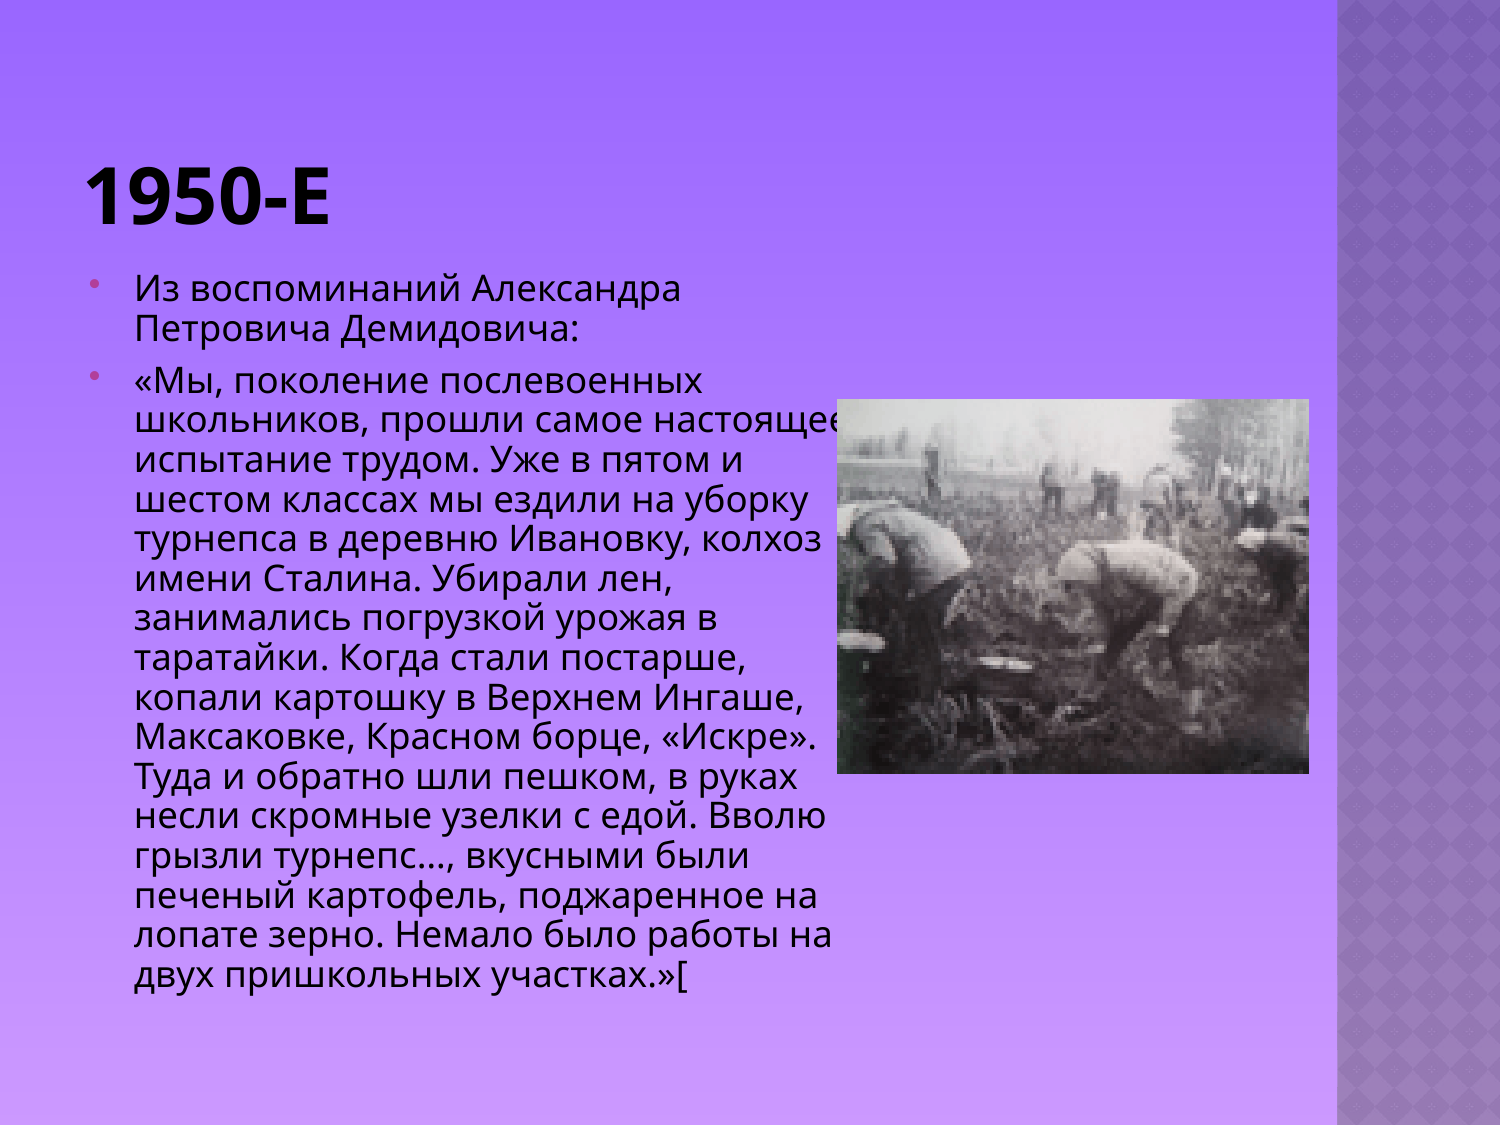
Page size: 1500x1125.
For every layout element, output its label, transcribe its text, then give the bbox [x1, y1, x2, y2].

list Из воспоминаний Александра Петровича Демидовича: «Мы, поколение послевоенных школьников, прошли самое настоящее испытание трудом. Уже в пятом и шестом классах мы ездили на уборку турнепса в деревню Ивановку, колхоз имени Сталина. Убирали лен, занимались погрузкой урожая в таратайки. Когда стали постарше, копали картошку в Верхнем Ингаше, Максаковке, Красном борце, «Искре». Туда и обратно шли пешком, в руках несли скромные узелки с едой. Вволю грызли турнепс…, вкусными были печеный картофель, поджаренное на лопате зерно. Немало было работы на двух пришкольных участках.»[ [74, 262, 876, 1006]
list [837, 399, 1313, 779]
title 1950-е [75, 52, 1263, 240]
